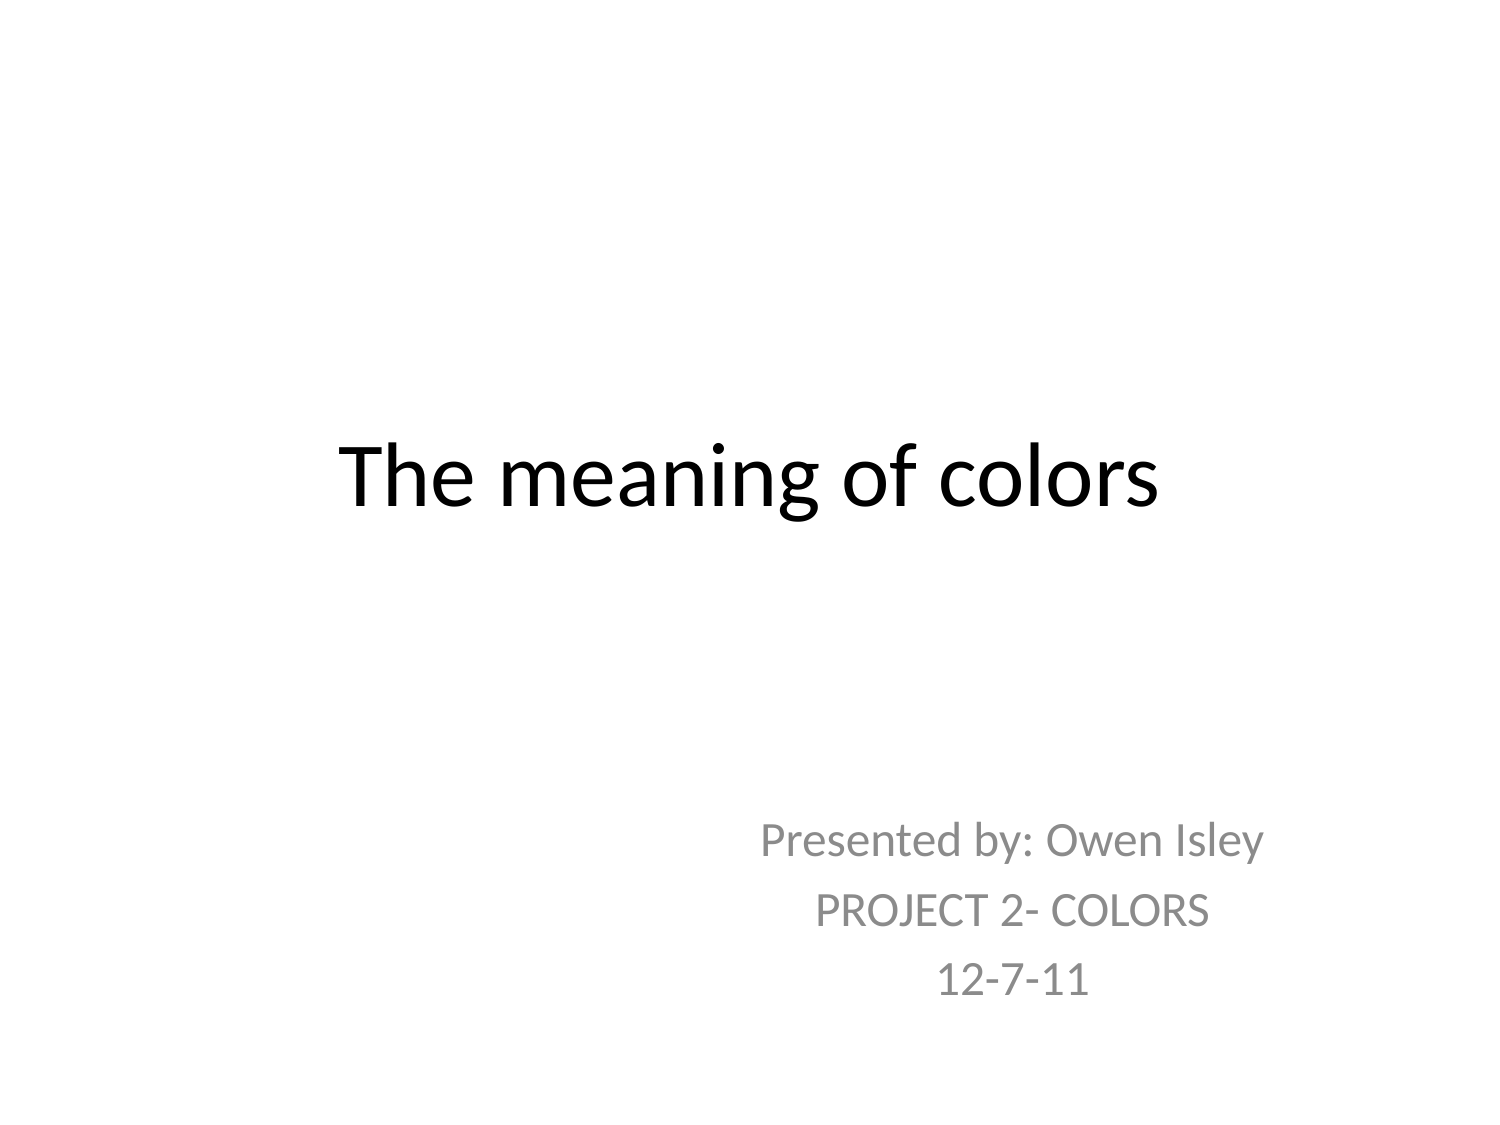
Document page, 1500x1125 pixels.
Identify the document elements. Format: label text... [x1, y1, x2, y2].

title The meaning of colors [112, 349, 1388, 591]
subtitle Presented by: Owen Isley PROJECT 2- COLORS 12-7-11 [650, 800, 1375, 1013]
